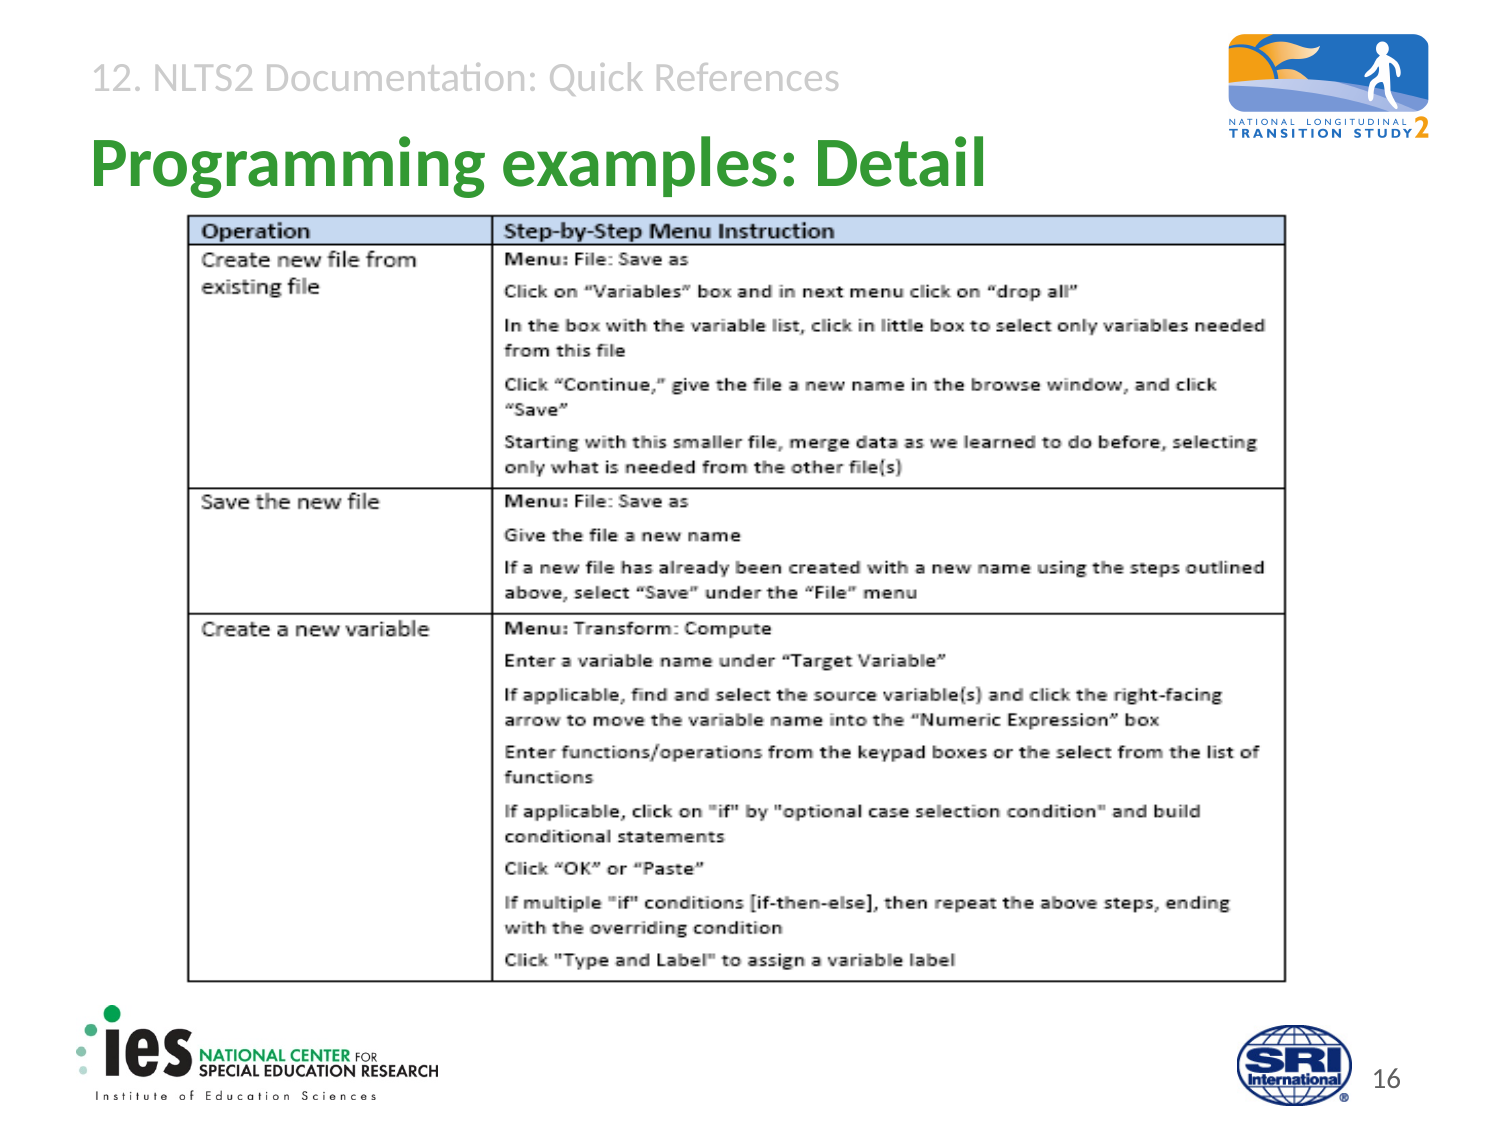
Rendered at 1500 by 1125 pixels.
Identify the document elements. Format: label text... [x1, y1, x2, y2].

picture [1237, 1025, 1352, 1106]
title Programming examples: Detail [74, 90, 1426, 226]
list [174, 149, 1326, 1001]
slide_number 15 [1312, 1051, 1417, 1125]
picture [76, 1005, 438, 1100]
